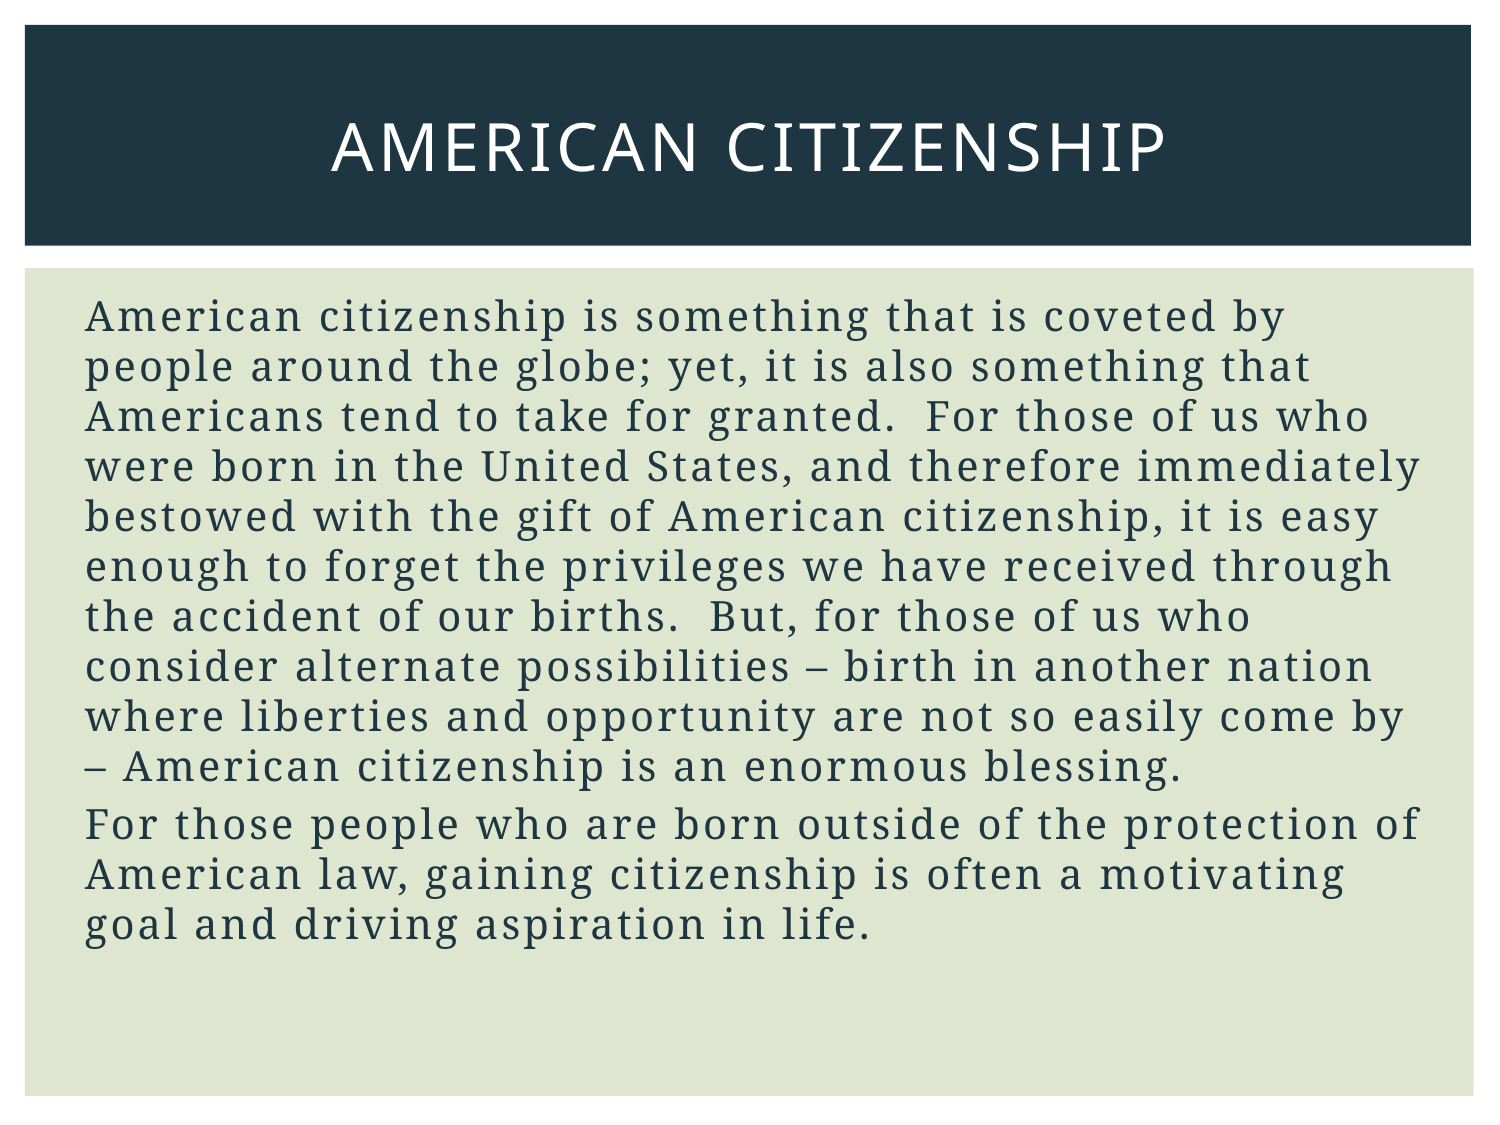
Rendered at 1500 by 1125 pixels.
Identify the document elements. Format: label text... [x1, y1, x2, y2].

title American Citizenship [62, 58, 1438, 232]
list American citizenship is something that is coveted by people around the globe; yet, it is also something that Americans tend to take for granted. For those of us who were born in the United States, and therefore immediately bestowed with the gift of American citizenship, it is easy enough to forget the privileges we have received through the accident of our births. But, for those of us who consider alternate possibilities – birth in another nation where liberties and opportunity are not so easily come by – American citizenship is an enormous blessing. For those people who are born outside of the protection of American law, gaining citizenship is often a motivating goal and driving aspiration in life. [62, 281, 1442, 1005]
